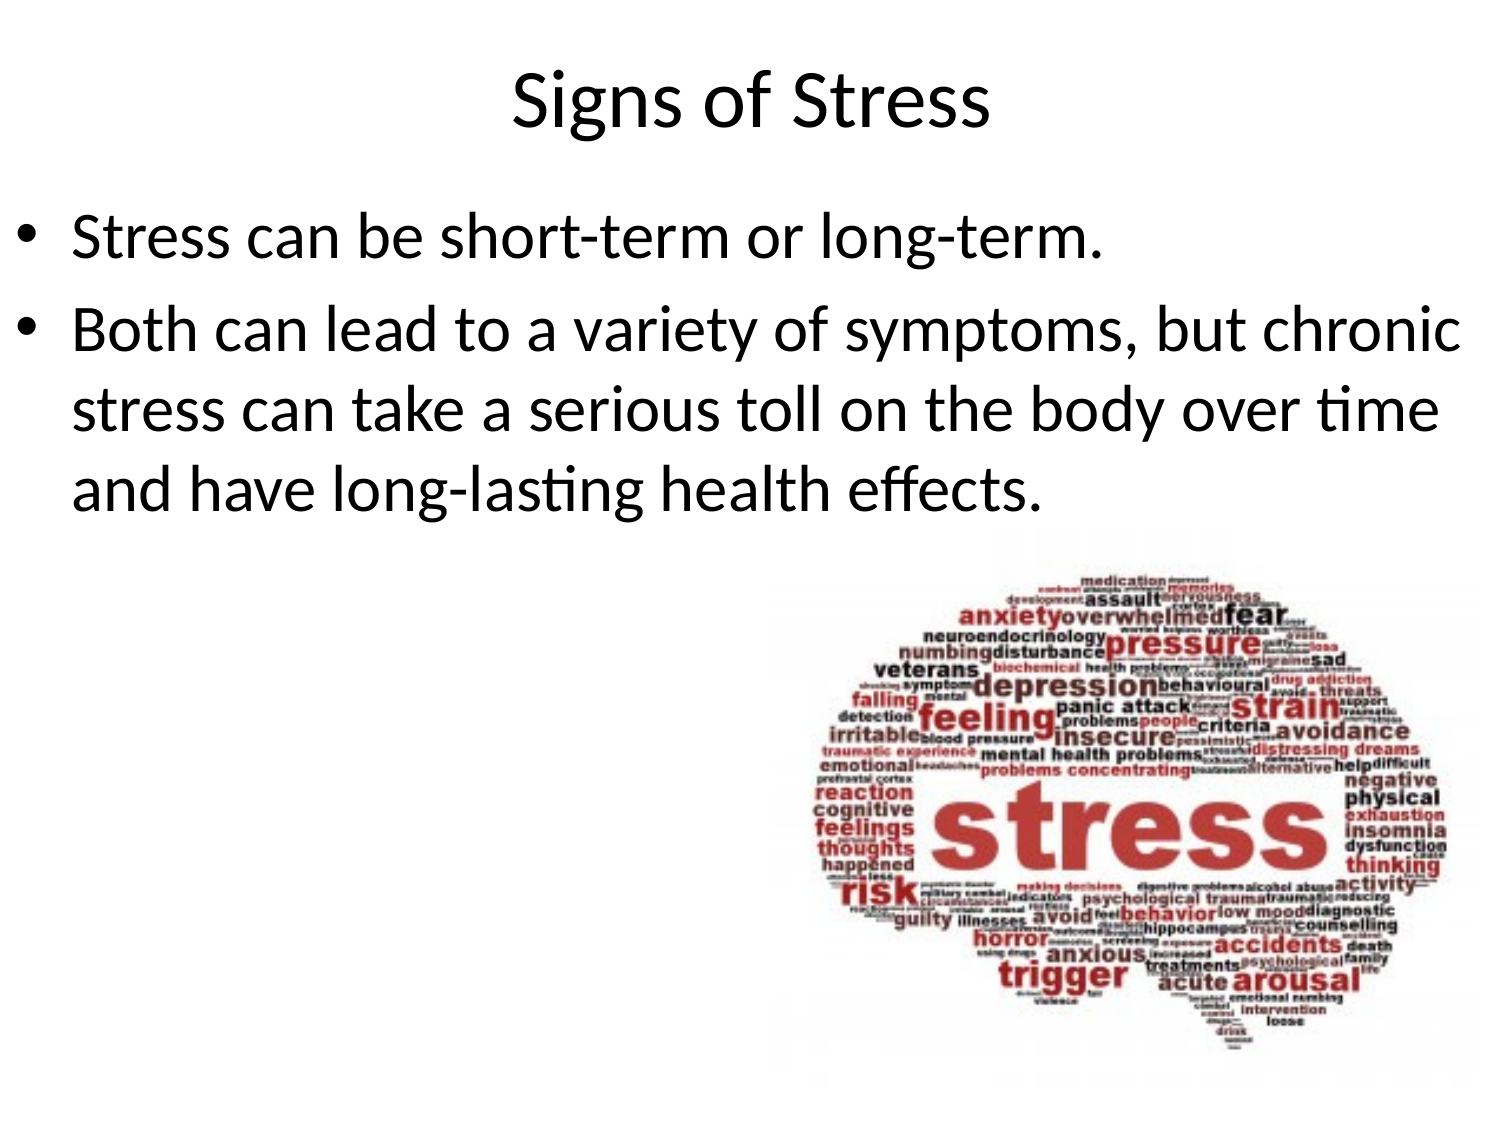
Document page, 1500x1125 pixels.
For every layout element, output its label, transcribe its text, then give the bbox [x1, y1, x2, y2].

picture [773, 526, 1480, 1090]
title Signs of Stress [76, 0, 1427, 184]
list Stress can be short-term or long-term. Both can lead to a variety of symptoms, but chronic stress can take a serious toll on the body over time and have long-lasting health effects. [0, 184, 1500, 927]
